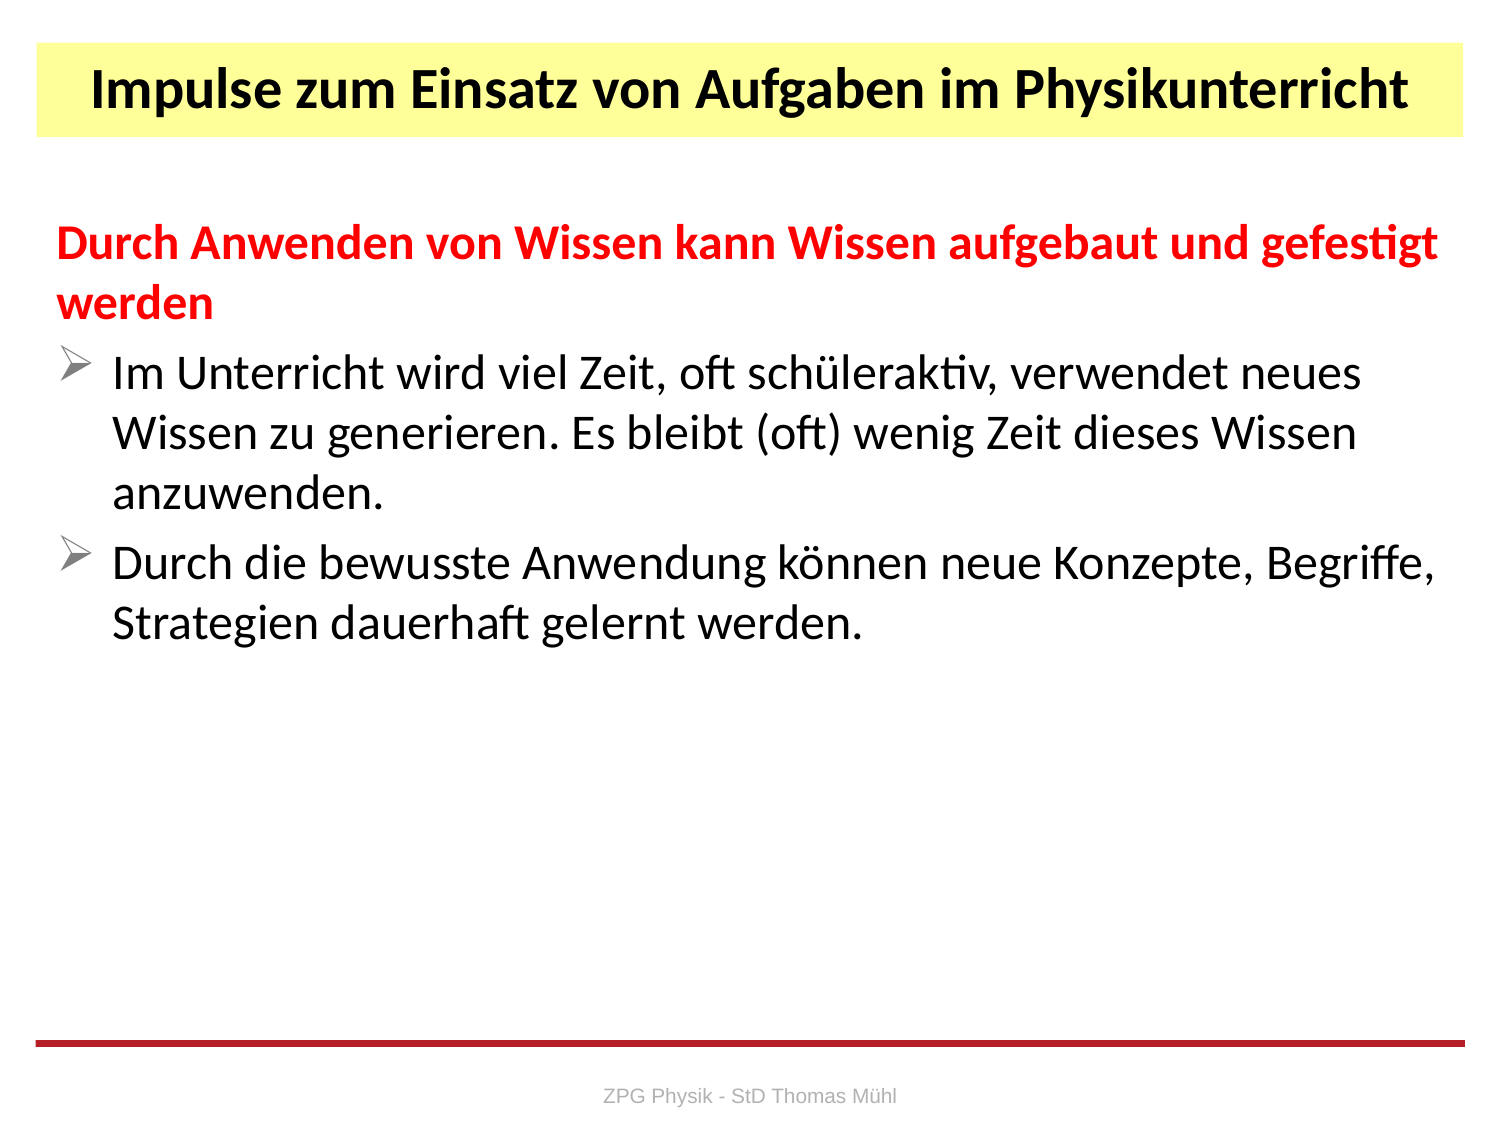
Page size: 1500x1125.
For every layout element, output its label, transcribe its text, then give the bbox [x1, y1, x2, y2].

footer ZPG Physik - StD Thomas Mühl [383, 1065, 1117, 1125]
title Impulse zum Einsatz von Aufgaben im Physikunterricht [41, 42, 1459, 149]
list Durch Anwenden von Wissen kann Wissen aufgebaut und gefestigt werden Im Unterricht wird viel Zeit, oft schüleraktiv, verwendet neues Wissen zu generieren. Es bleibt (oft) wenig Zeit dieses Wissen anzuwenden. Durch die bewusste Anwendung können neue Konzepte, Begriffe, Strategien dauerhaft gelernt werden. [41, 202, 1459, 1024]
